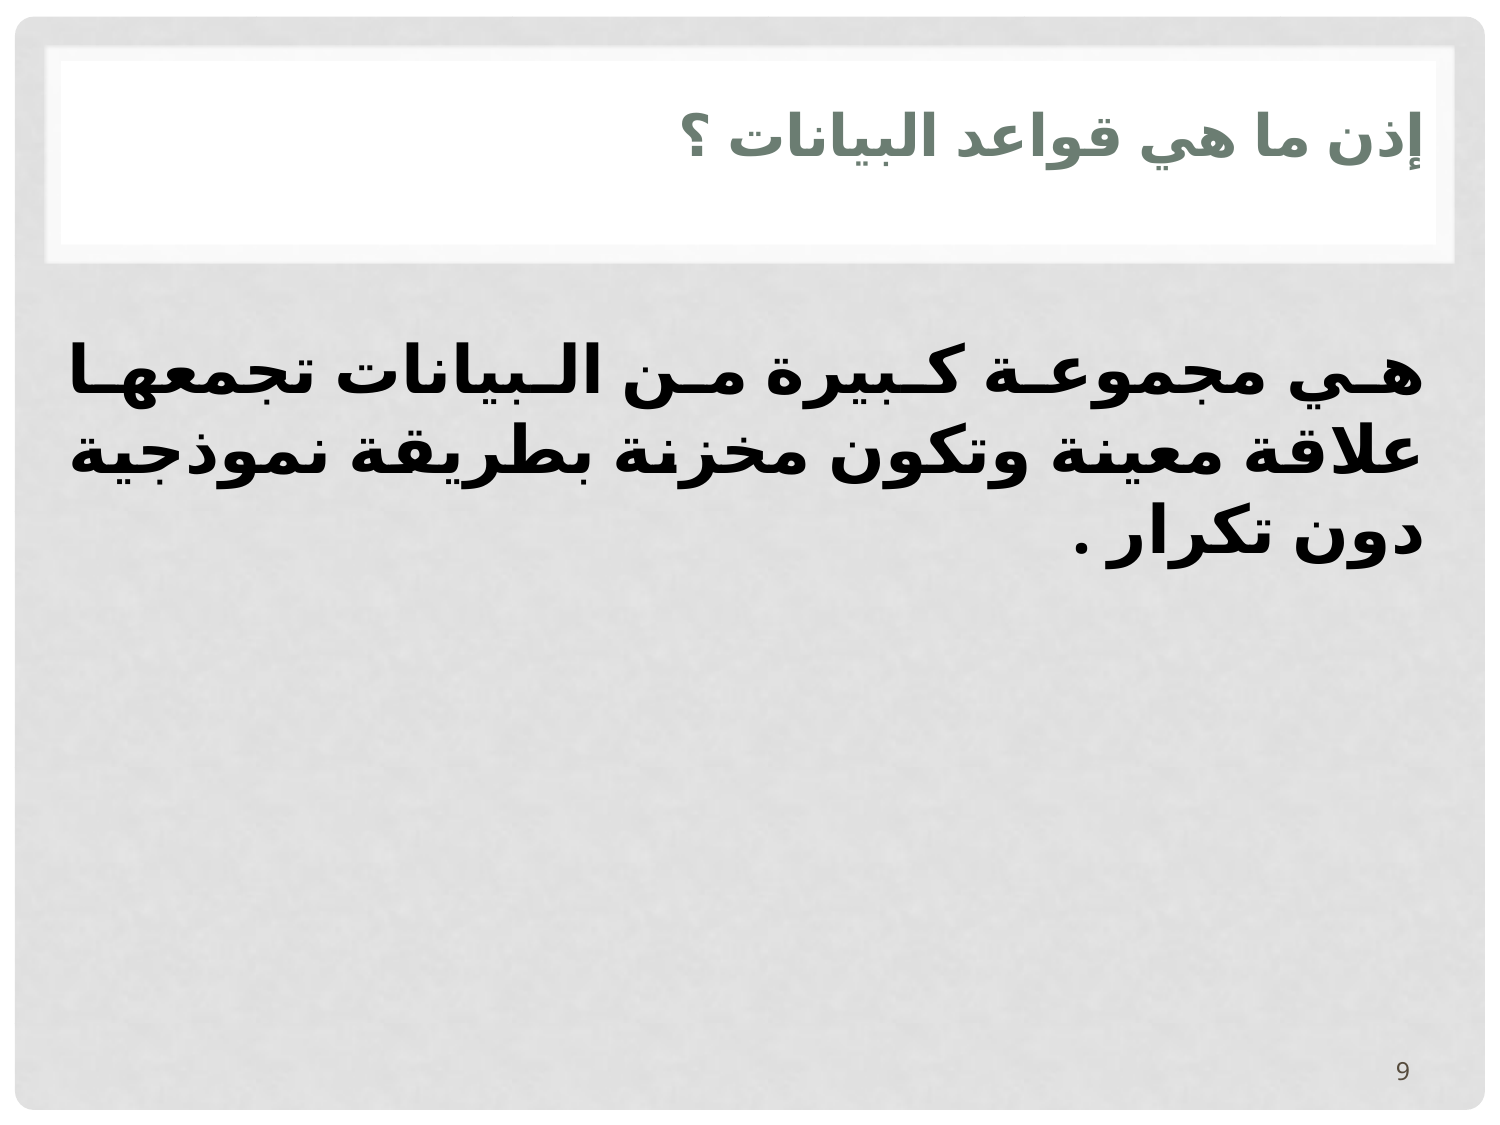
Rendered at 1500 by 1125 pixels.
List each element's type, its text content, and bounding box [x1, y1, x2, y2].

slide_number 9 [1074, 1042, 1425, 1103]
text_box هي مجموعة كبيرة من البيانات تجمعها علاقة معينة وتكون مخزنة بطريقة نموذجية دون تكرار . [53, 319, 1441, 575]
title إذن ما هي قواعد البيانات ؟ [222, 46, 1442, 220]
